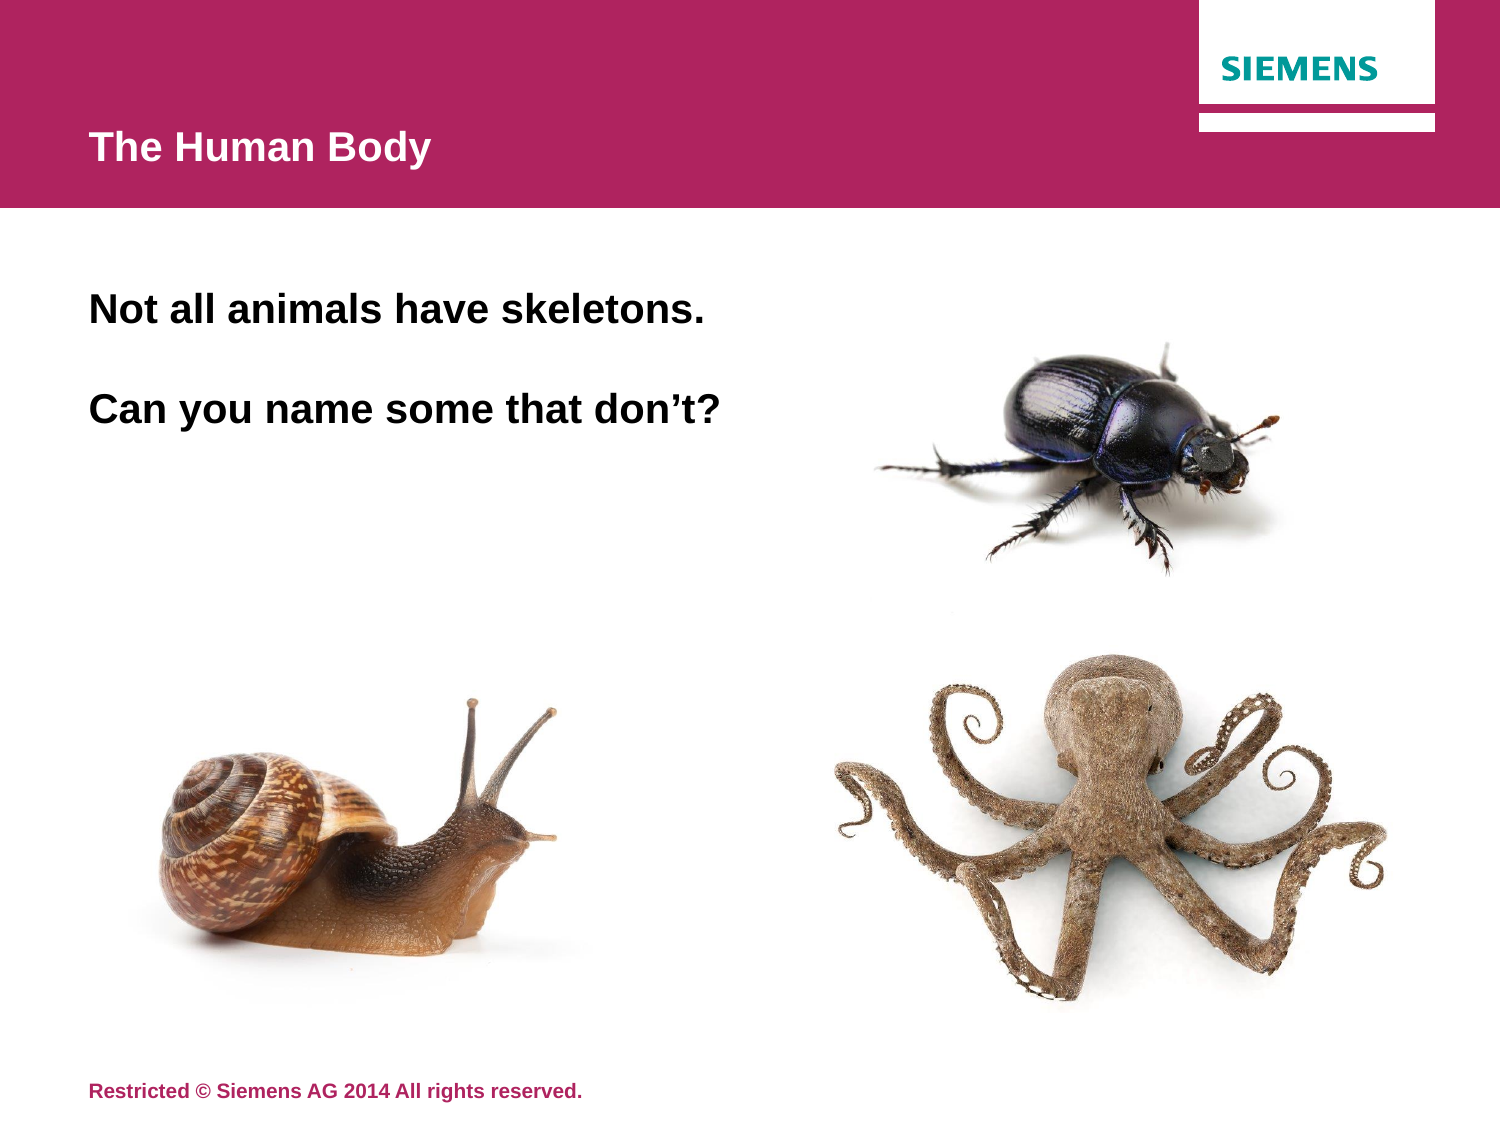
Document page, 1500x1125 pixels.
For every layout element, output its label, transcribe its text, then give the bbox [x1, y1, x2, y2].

picture [88, 627, 647, 1031]
picture [804, 248, 1417, 1013]
list Not all animals have skeletons. Can you name some that don’t? [88, 231, 739, 1012]
title The Human Body [0, 0, 1458, 209]
